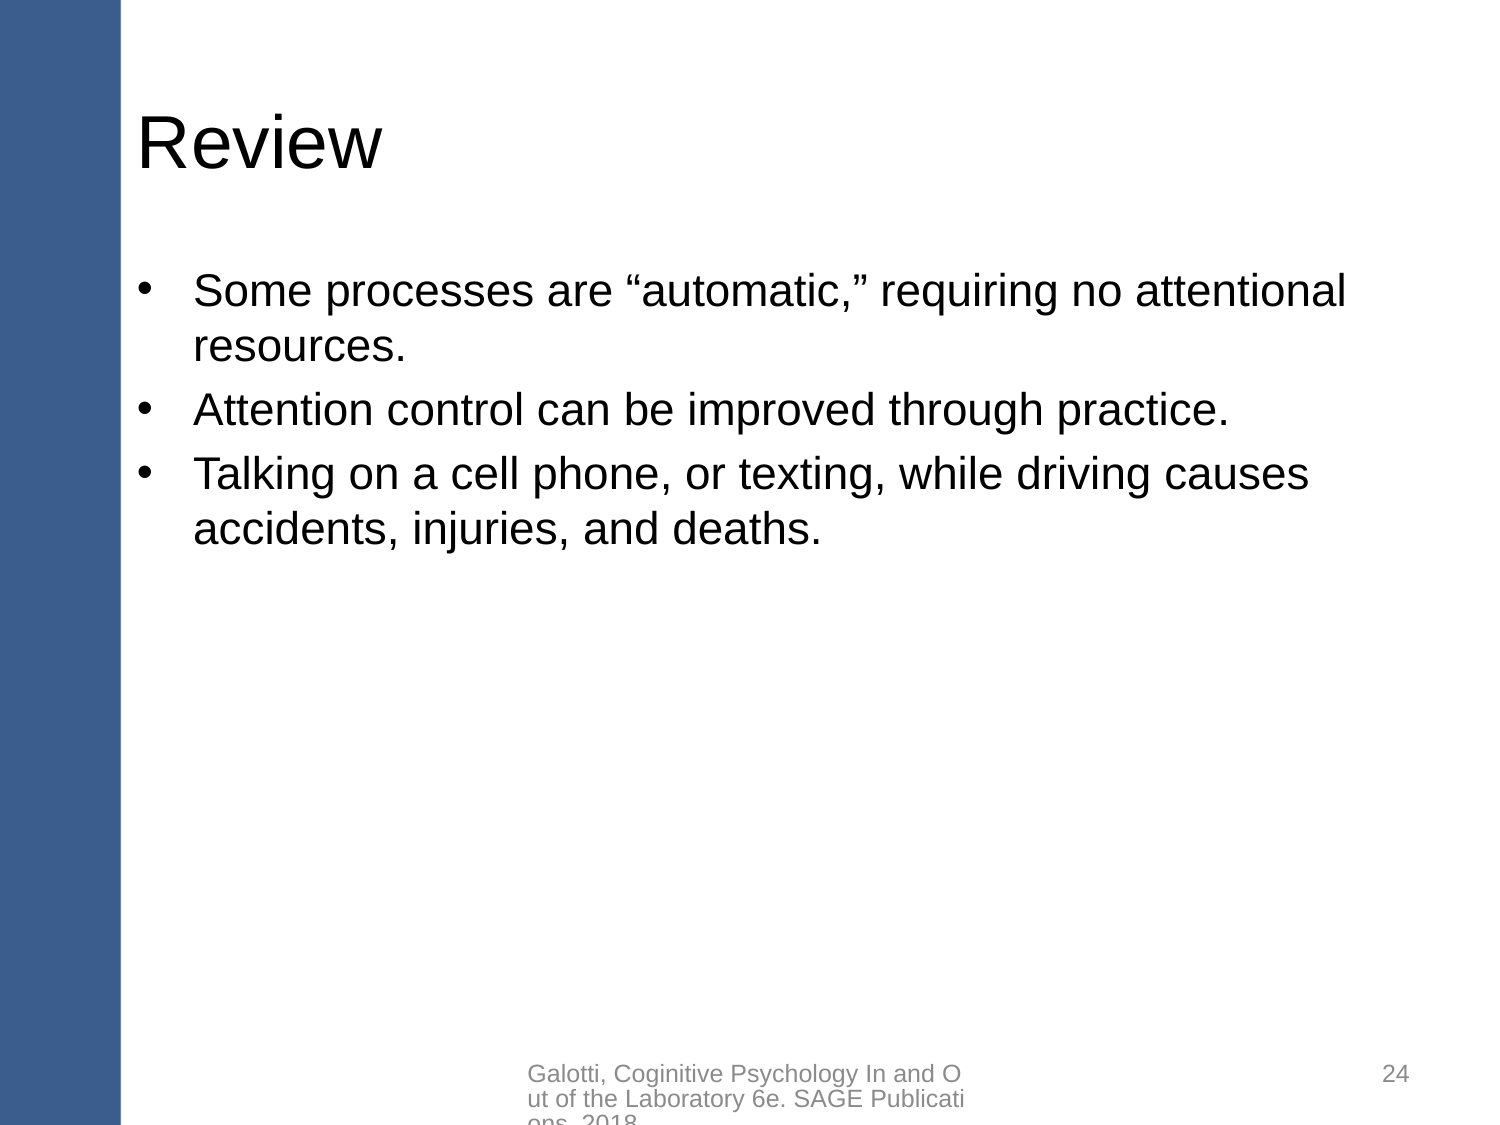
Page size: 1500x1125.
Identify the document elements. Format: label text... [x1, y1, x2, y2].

title Review [121, 45, 1472, 233]
slide_number 24 [1074, 1042, 1425, 1103]
list Some processes are “automatic,” requiring no attentional resources. Attention control can be improved through practice. Talking on a cell phone, or texting, while driving causes accidents, injuries, and deaths. [121, 253, 1472, 996]
footer Galotti, Coginitive Psychology In and Out of the Laboratory 6e. SAGE Publications, 2018. [512, 1042, 988, 1103]
picture [0, 0, 1500, 1125]
